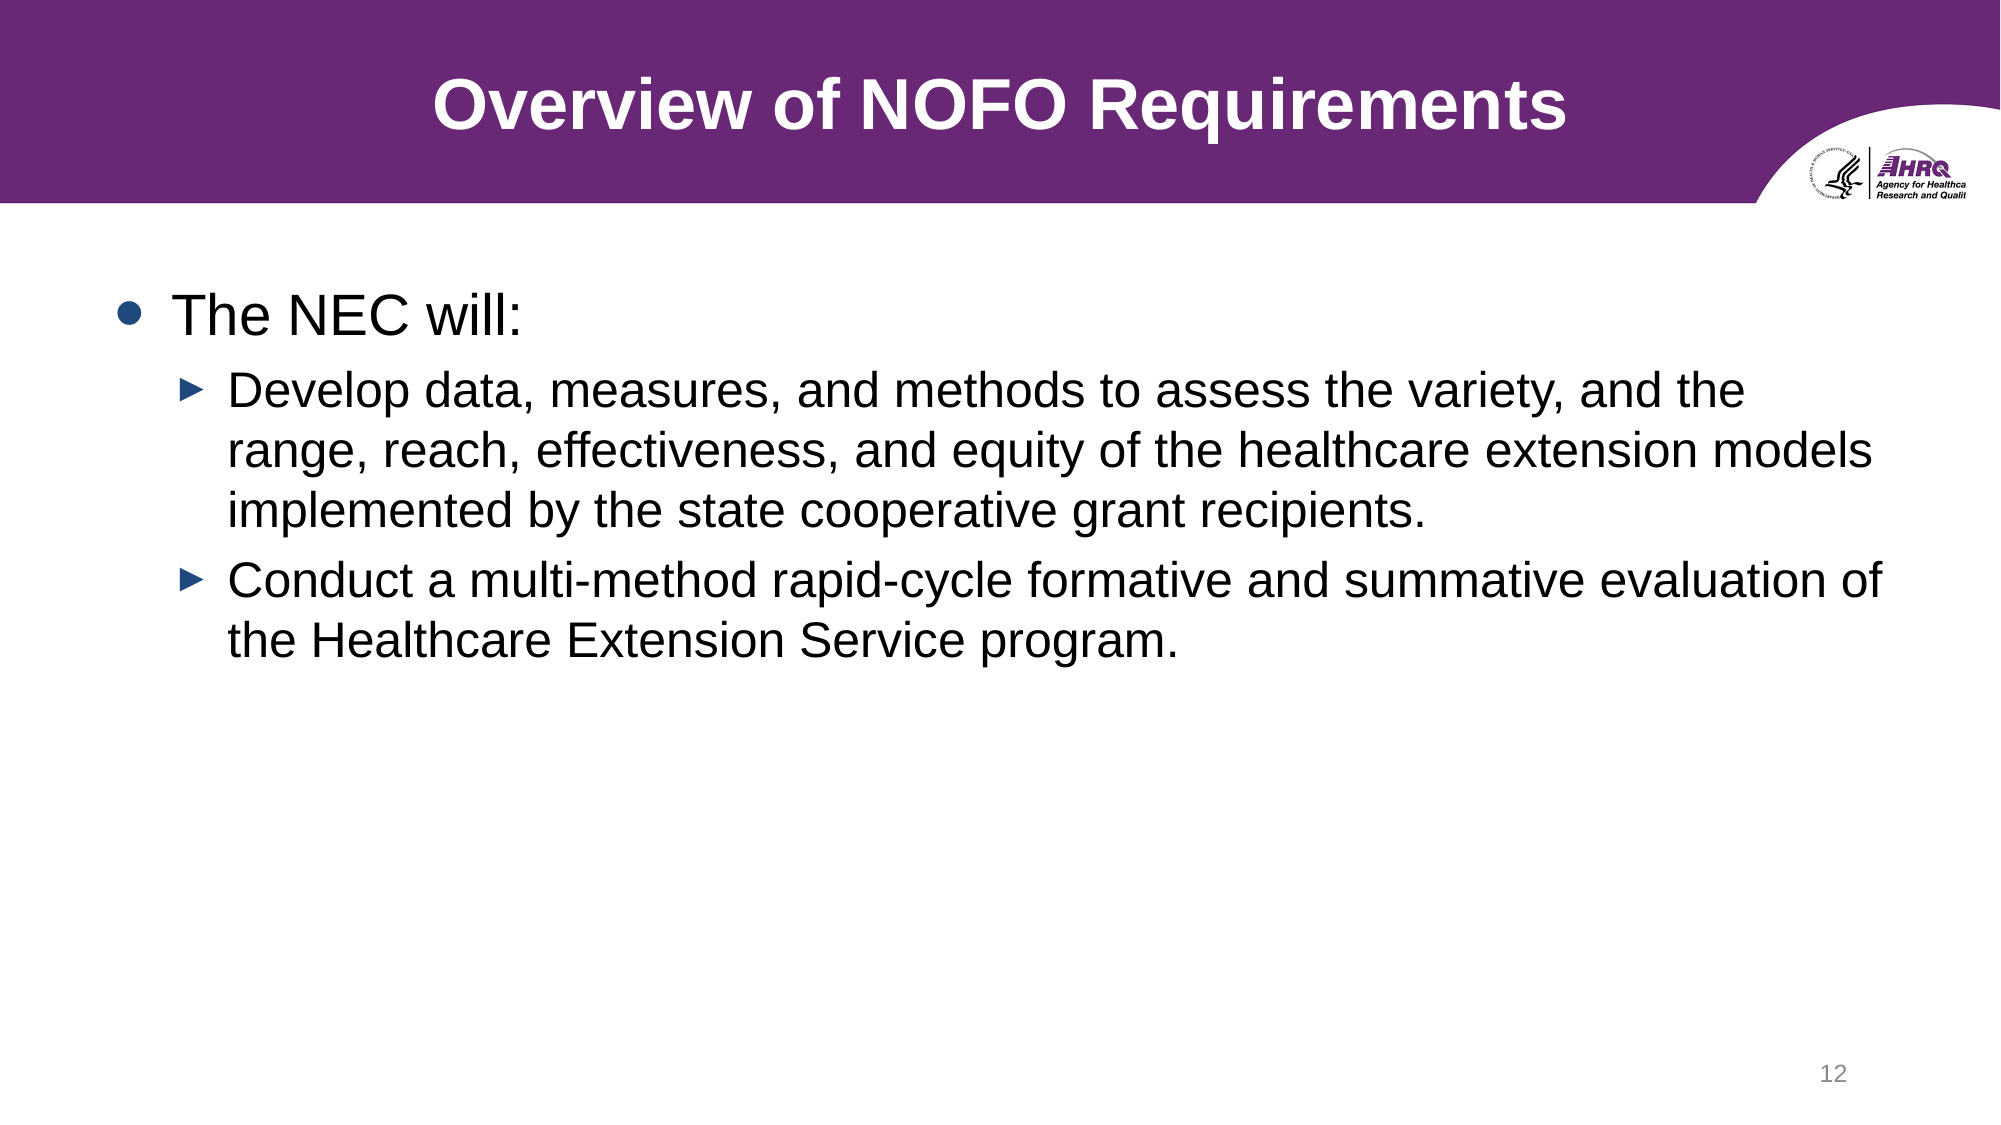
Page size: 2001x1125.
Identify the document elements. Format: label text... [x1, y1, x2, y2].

list The NEC will: Develop data, measures, and methods to assess the variety, and the range, reach, effectiveness, and equity of the healthcare extension models implemented by the state cooperative grant recipients. Conduct a multi-method rapid-cycle formative and summative evaluation of the Healthcare Extension Service program. [99, 270, 1900, 1013]
title Overview of NOFO Requirements [275, 50, 1725, 152]
picture [0, 0, 2001, 1125]
slide_number 12 [1412, 1042, 1863, 1103]
